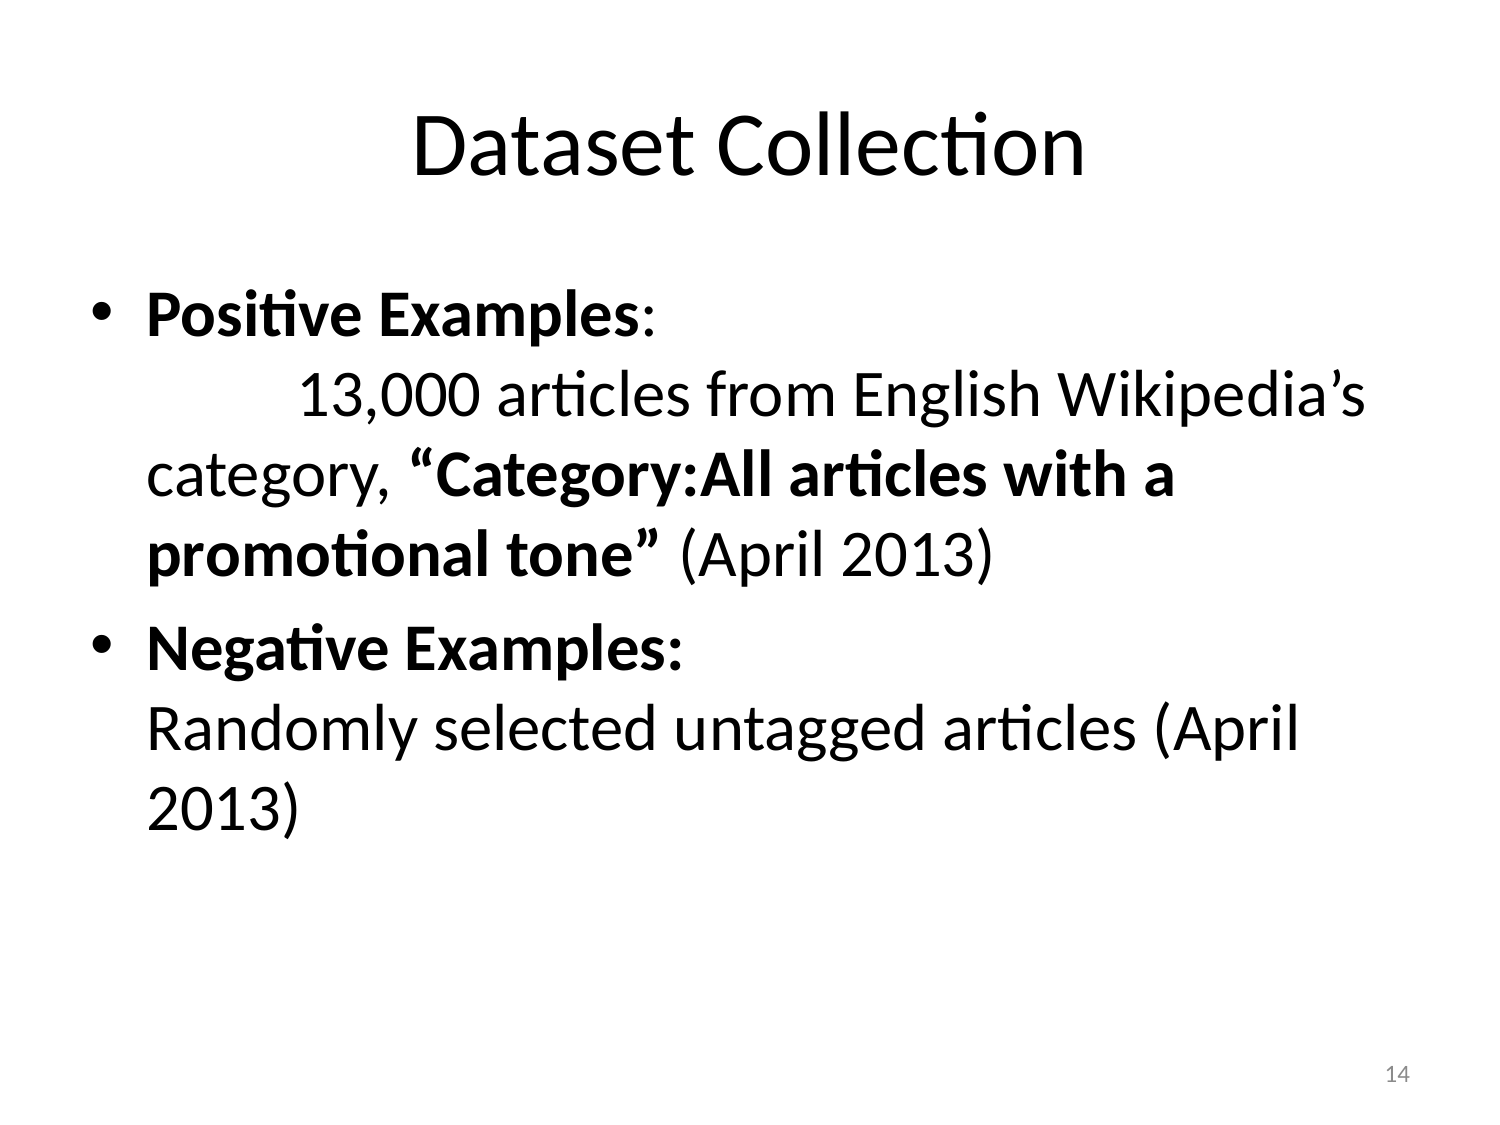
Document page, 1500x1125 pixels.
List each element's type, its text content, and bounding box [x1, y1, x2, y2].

list Positive Examples: 13,000 articles from English Wikipedia’s category, “Category:All articles with a promotional tone” (April 2013) Negative Examples: Randomly selected untagged articles (April 2013) [75, 262, 1425, 1005]
slide_number 14 [1074, 1042, 1425, 1103]
title Dataset Collection [75, 45, 1425, 233]
